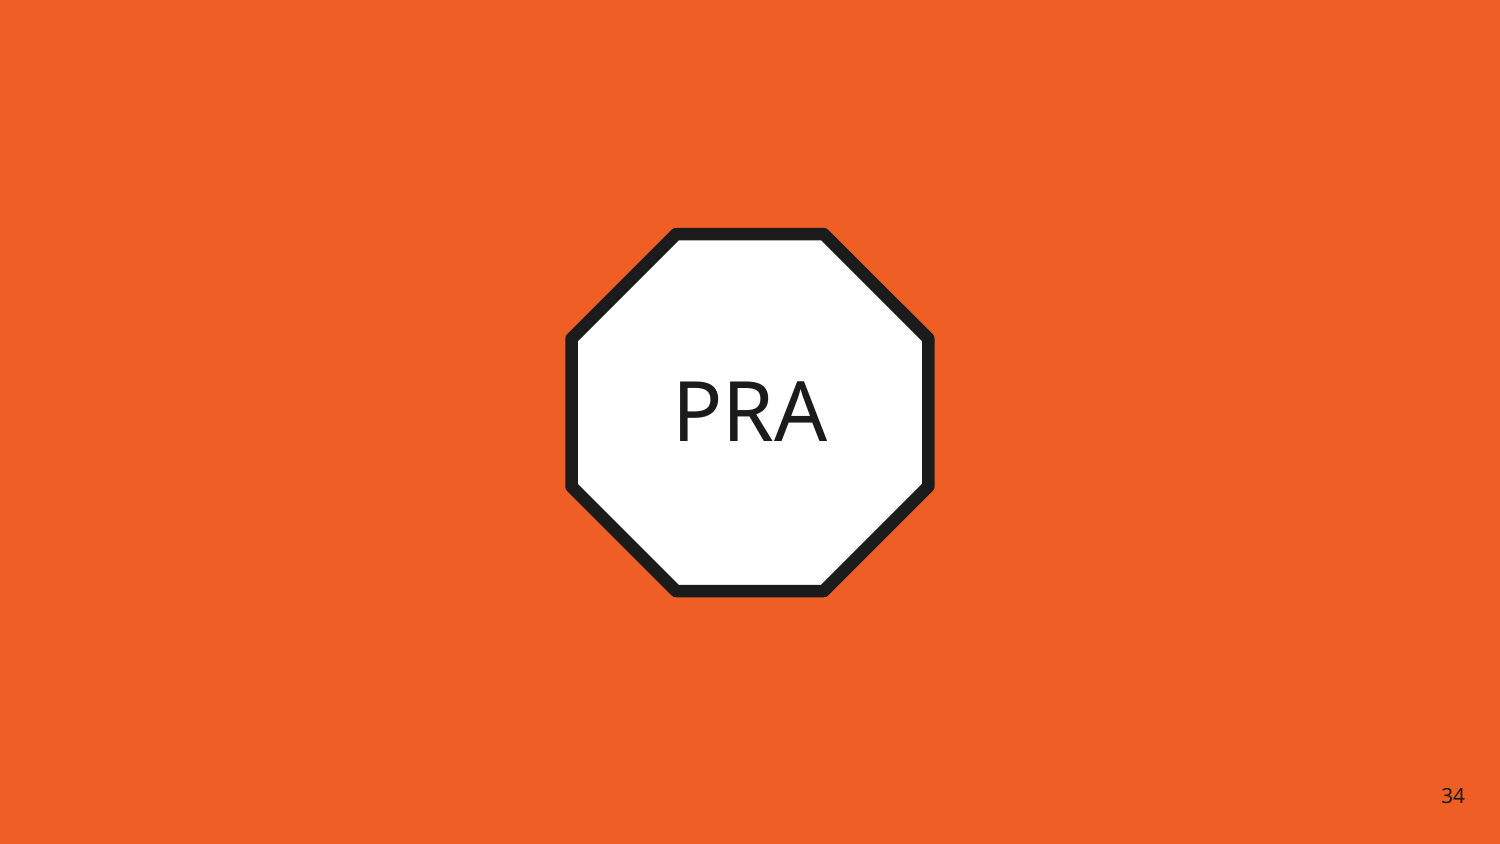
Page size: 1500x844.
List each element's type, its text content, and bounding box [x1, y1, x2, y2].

text_box [571, 234, 929, 592]
title PRA [631, 295, 869, 530]
slide_number 34 [1389, 764, 1480, 830]
